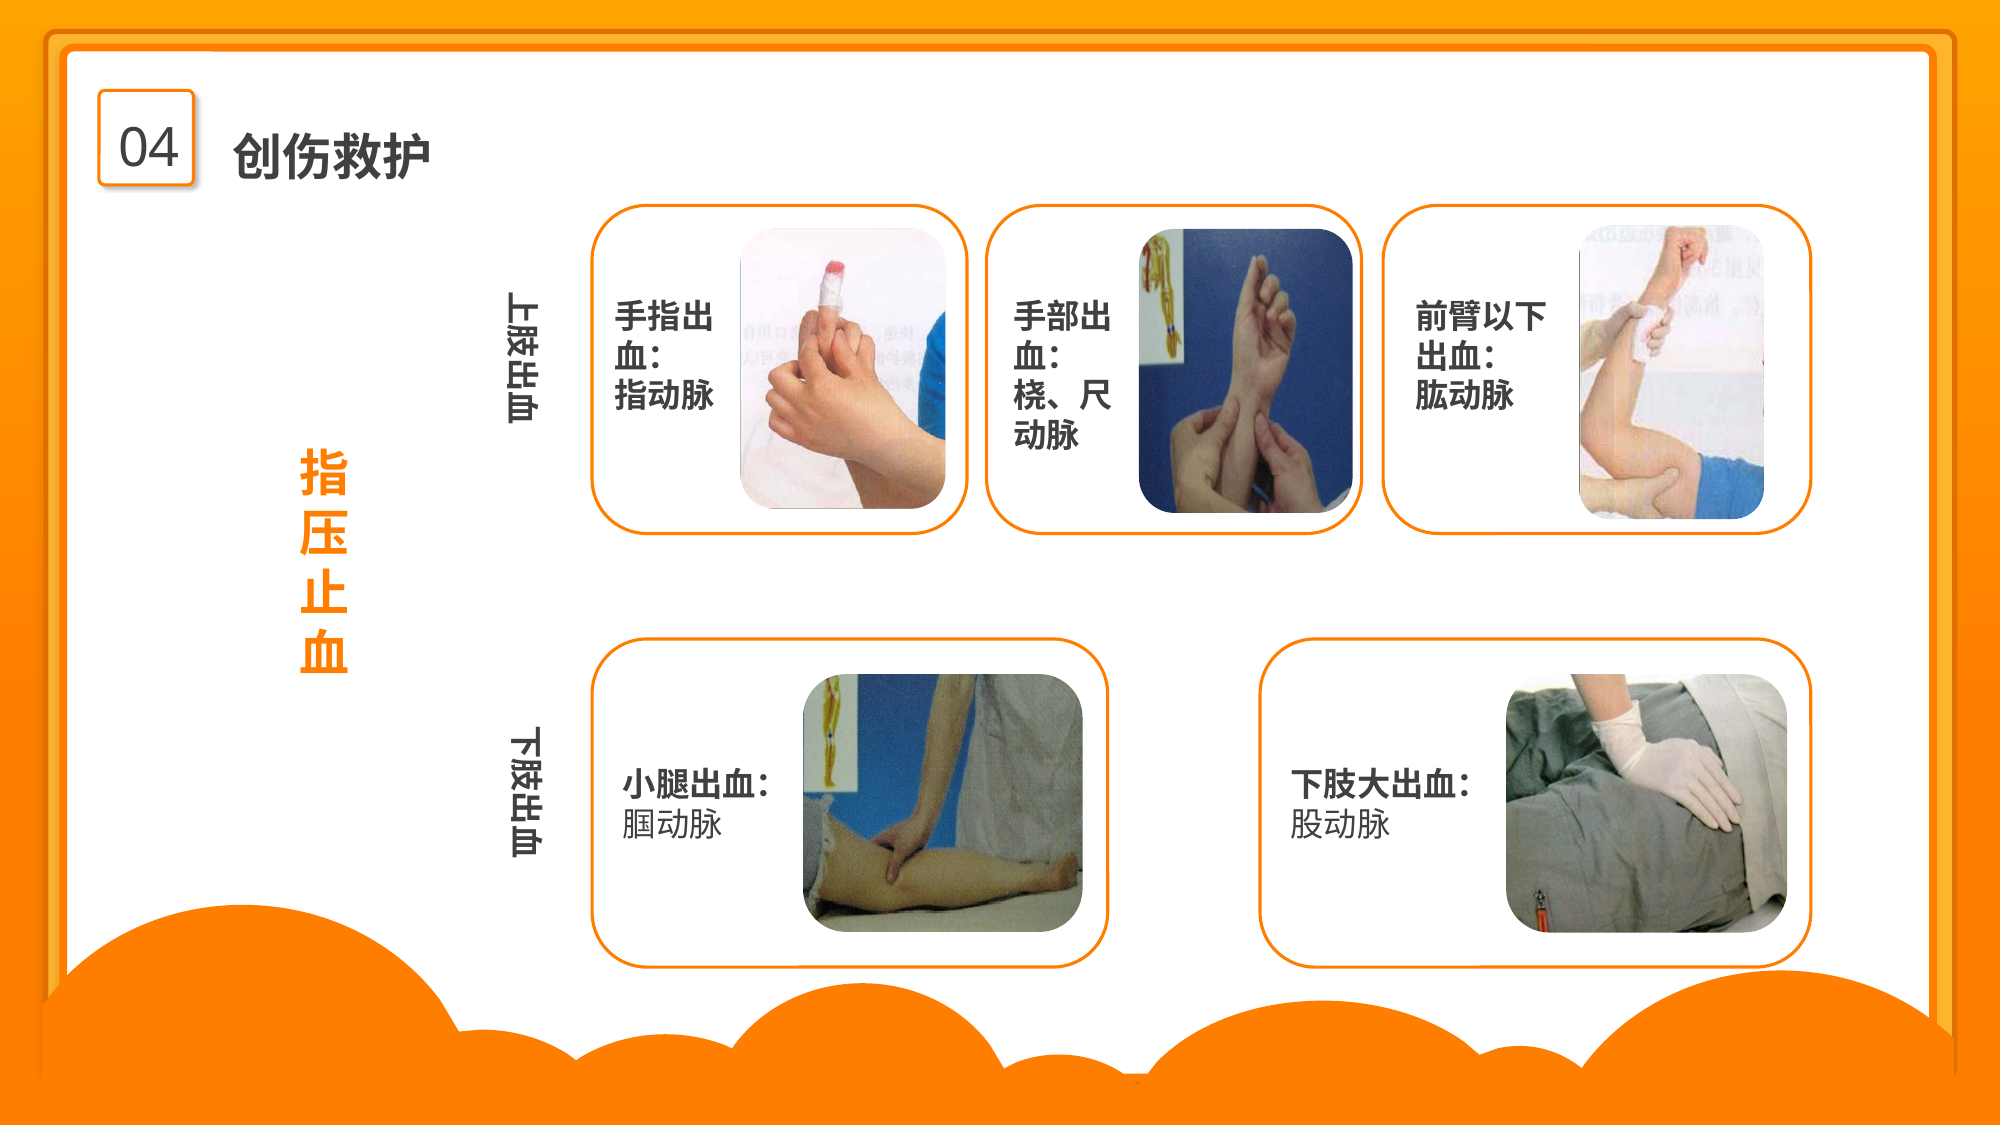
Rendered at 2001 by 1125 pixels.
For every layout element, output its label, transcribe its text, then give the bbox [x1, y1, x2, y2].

text_box 上肢出血 [480, 277, 552, 509]
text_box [1260, 638, 1811, 968]
text_box 下肢出血 [484, 710, 556, 943]
text_box 指压止血 [265, 433, 383, 689]
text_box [592, 638, 1108, 968]
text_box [986, 205, 1362, 534]
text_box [88, 90, 593, 187]
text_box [1383, 205, 1811, 534]
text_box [591, 205, 968, 534]
